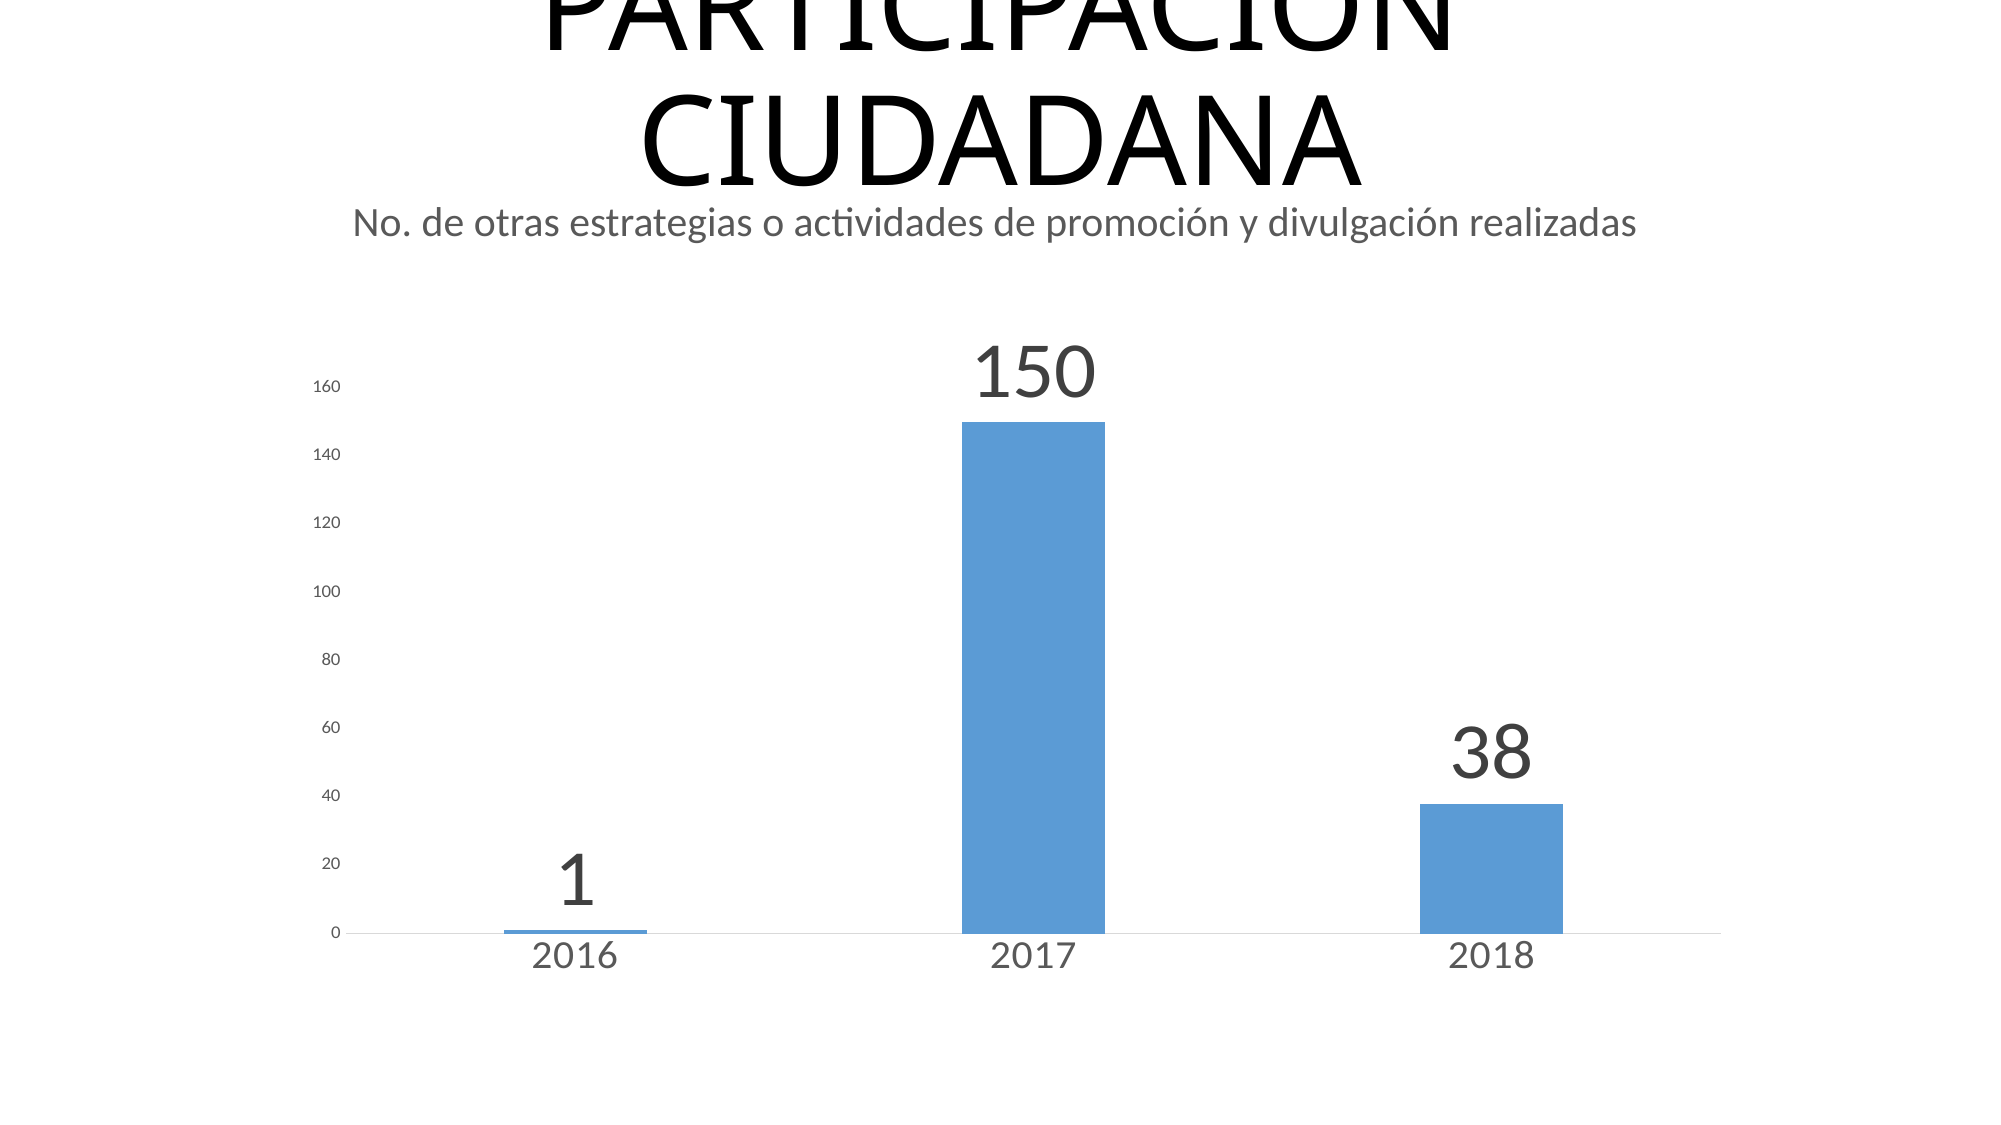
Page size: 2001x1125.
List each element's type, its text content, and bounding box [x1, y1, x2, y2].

chart [282, 337, 1750, 992]
subtitle No. de otras estrategias o actividades de promoción y divulgación realizadas [249, 192, 1750, 993]
title PARTICIPACIÓN CIUDADANA [249, 46, 1750, 192]
